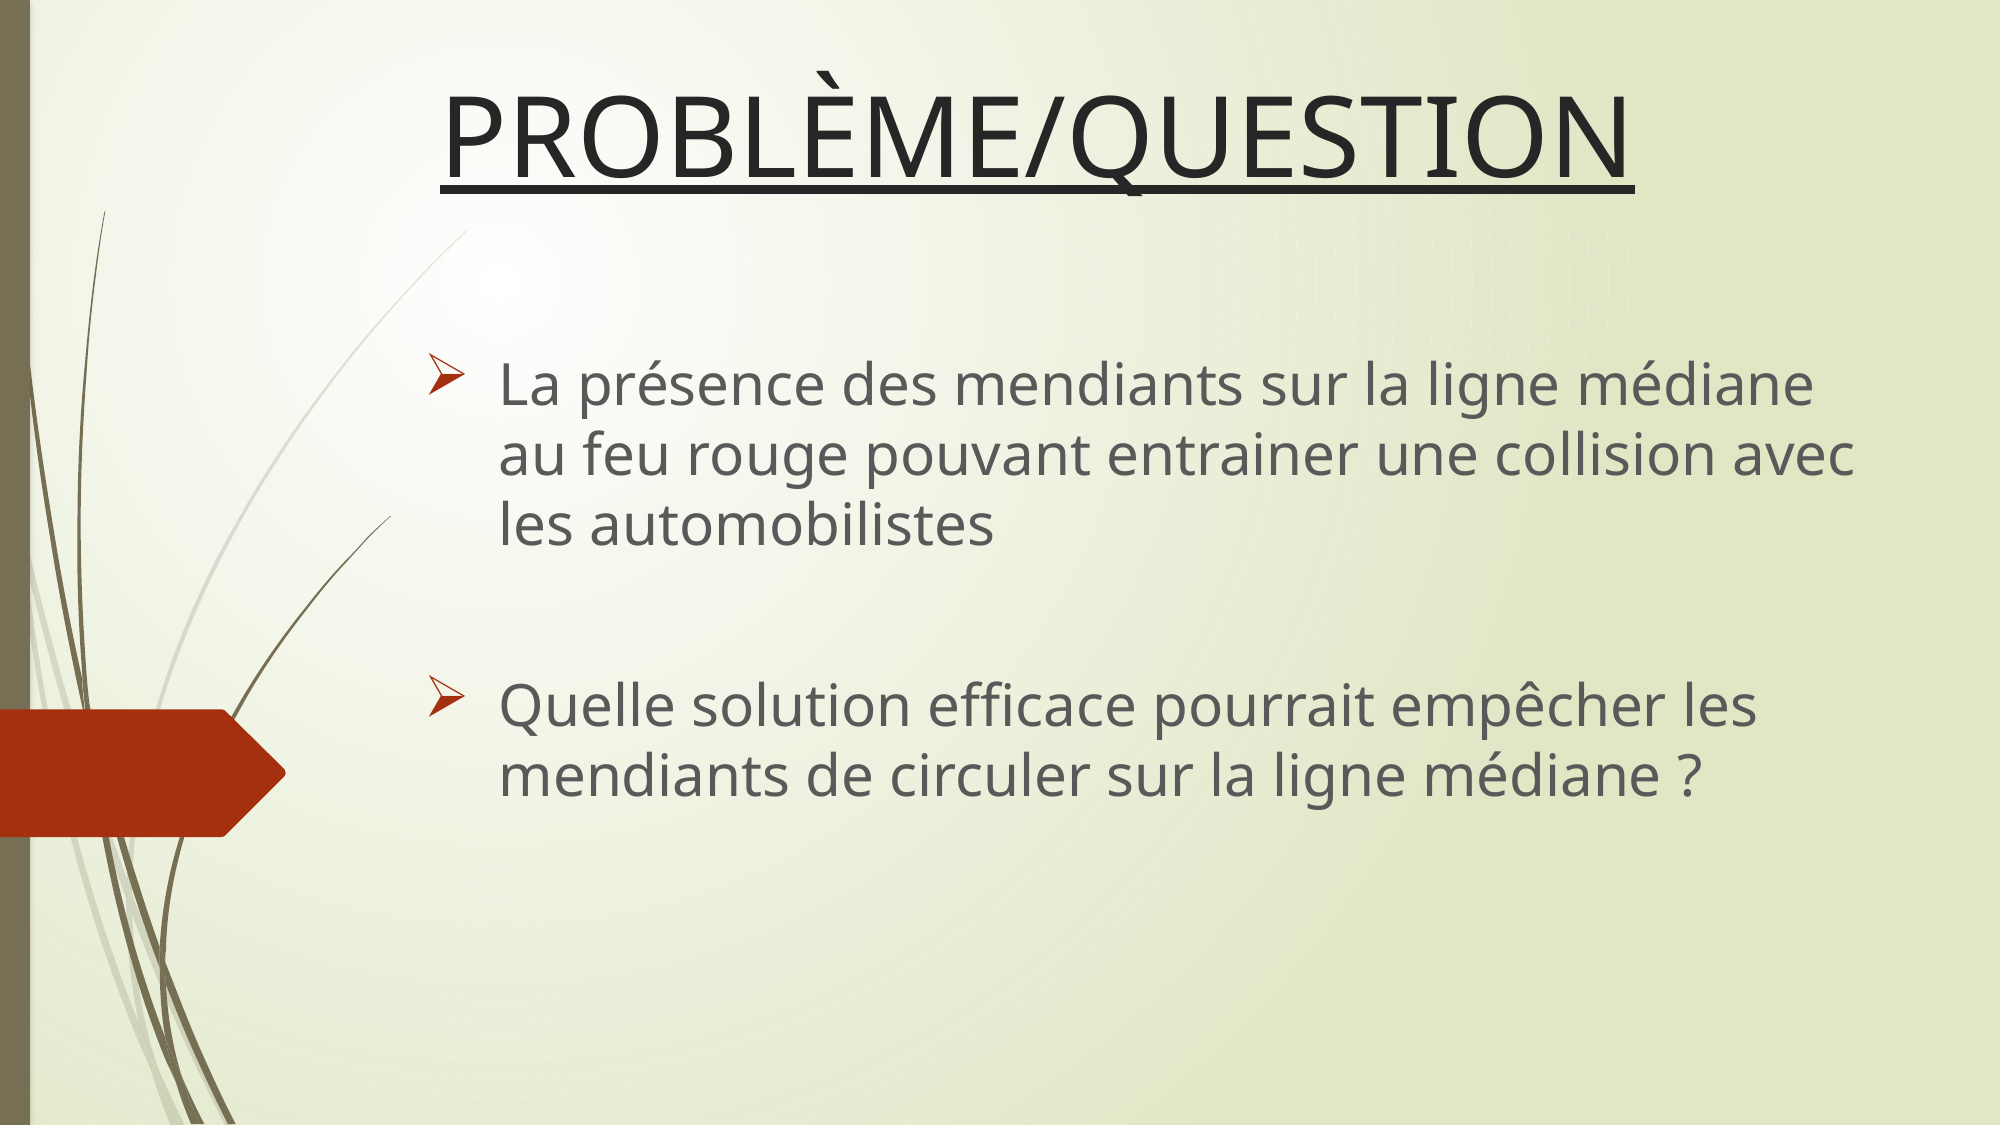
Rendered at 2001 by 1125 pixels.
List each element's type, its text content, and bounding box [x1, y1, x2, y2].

title PROBLÈME/QUESTION [424, 0, 1888, 208]
subtitle La présence des mendiants sur la ligne médiane au feu rouge pouvant entrainer une collision avec les automobilistes Quelle solution efficace pourrait empêcher les mendiants de circuler sur la ligne médiane ? [408, 339, 1872, 870]
